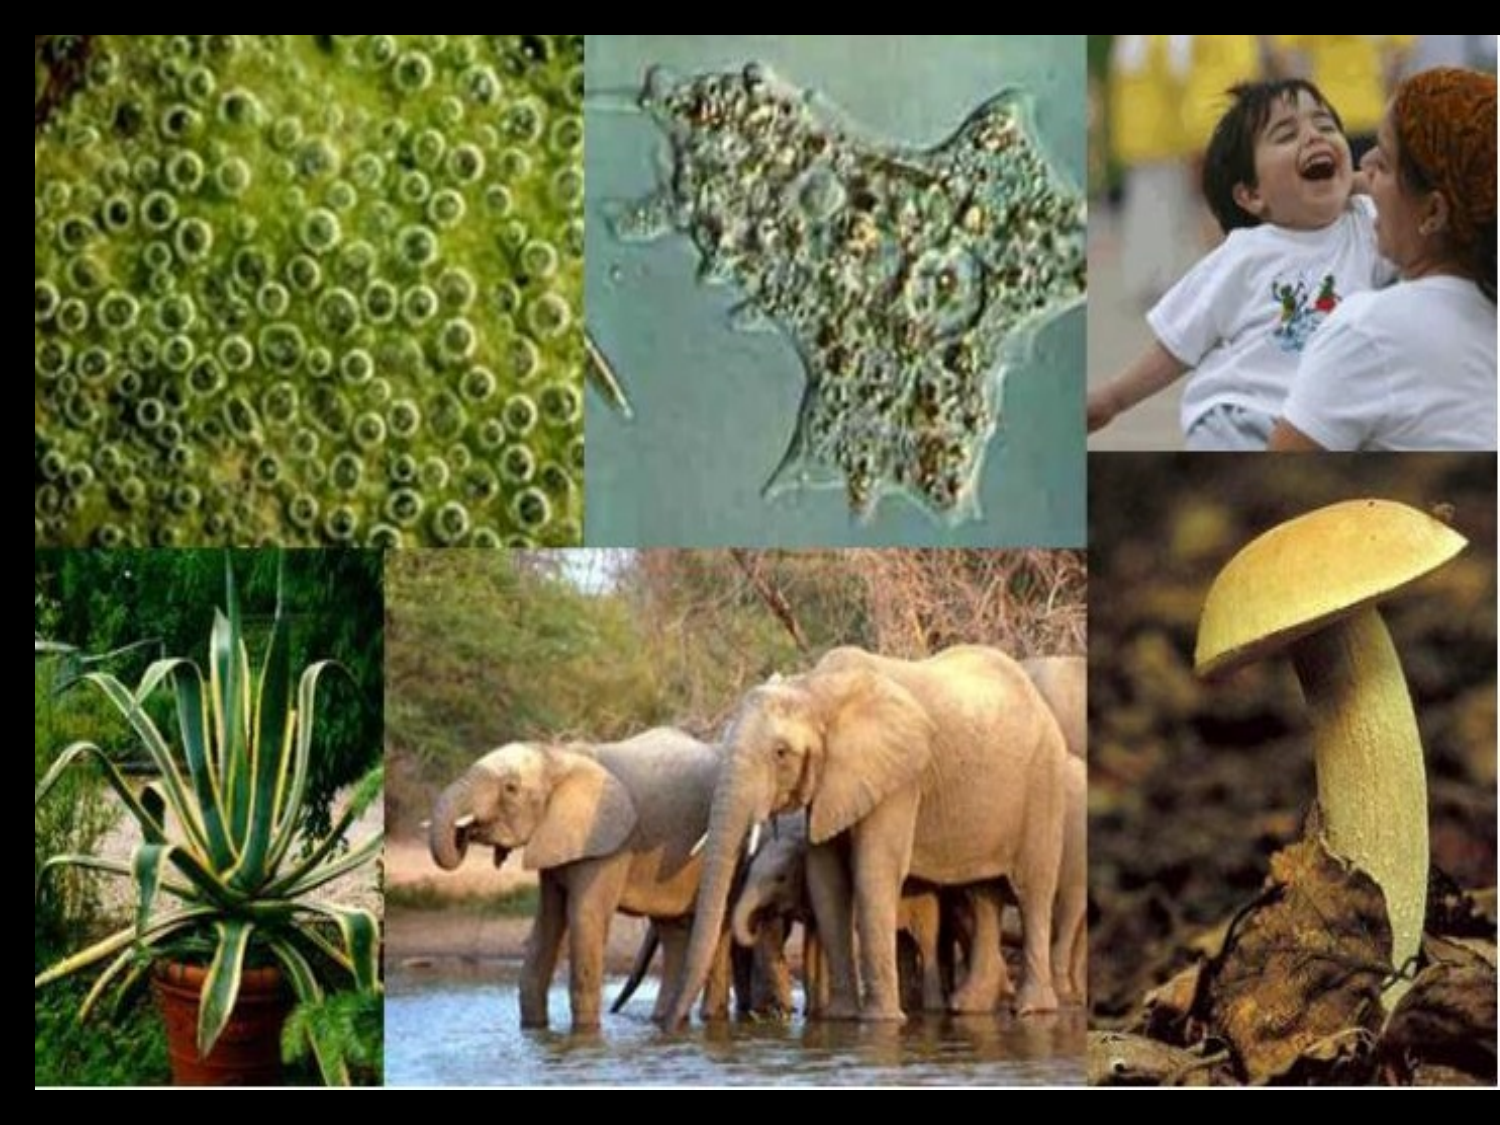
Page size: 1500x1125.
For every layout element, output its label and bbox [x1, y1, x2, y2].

list [34, 34, 1500, 1091]
